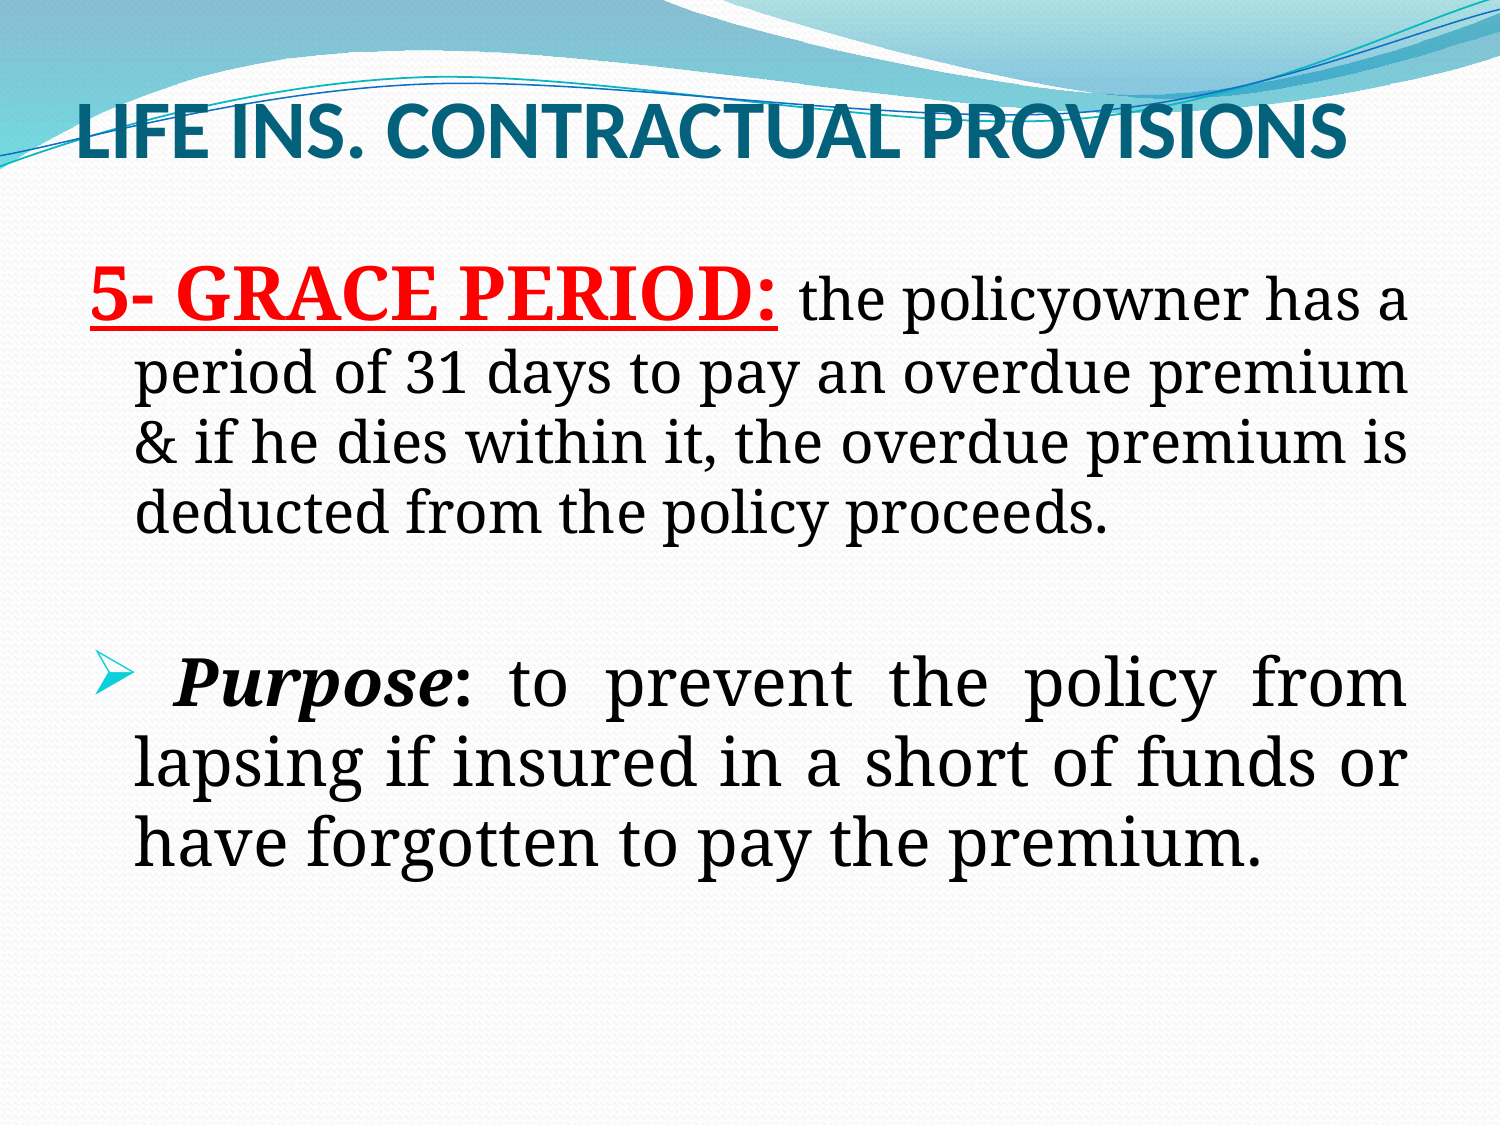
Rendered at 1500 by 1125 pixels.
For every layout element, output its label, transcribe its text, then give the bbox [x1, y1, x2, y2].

list 5- GRACE PERIOD: the policyowner has a period of 31 days to pay an overdue premium & if he dies within it, the overdue premium is deducted from the policy proceeds. Purpose: to prevent the policy from lapsing if insured in a short of funds or have forgotten to pay the premium. [75, 237, 1425, 1038]
title LIFE INS. CONTRACTUAL PROVISIONS [75, 50, 1425, 175]
